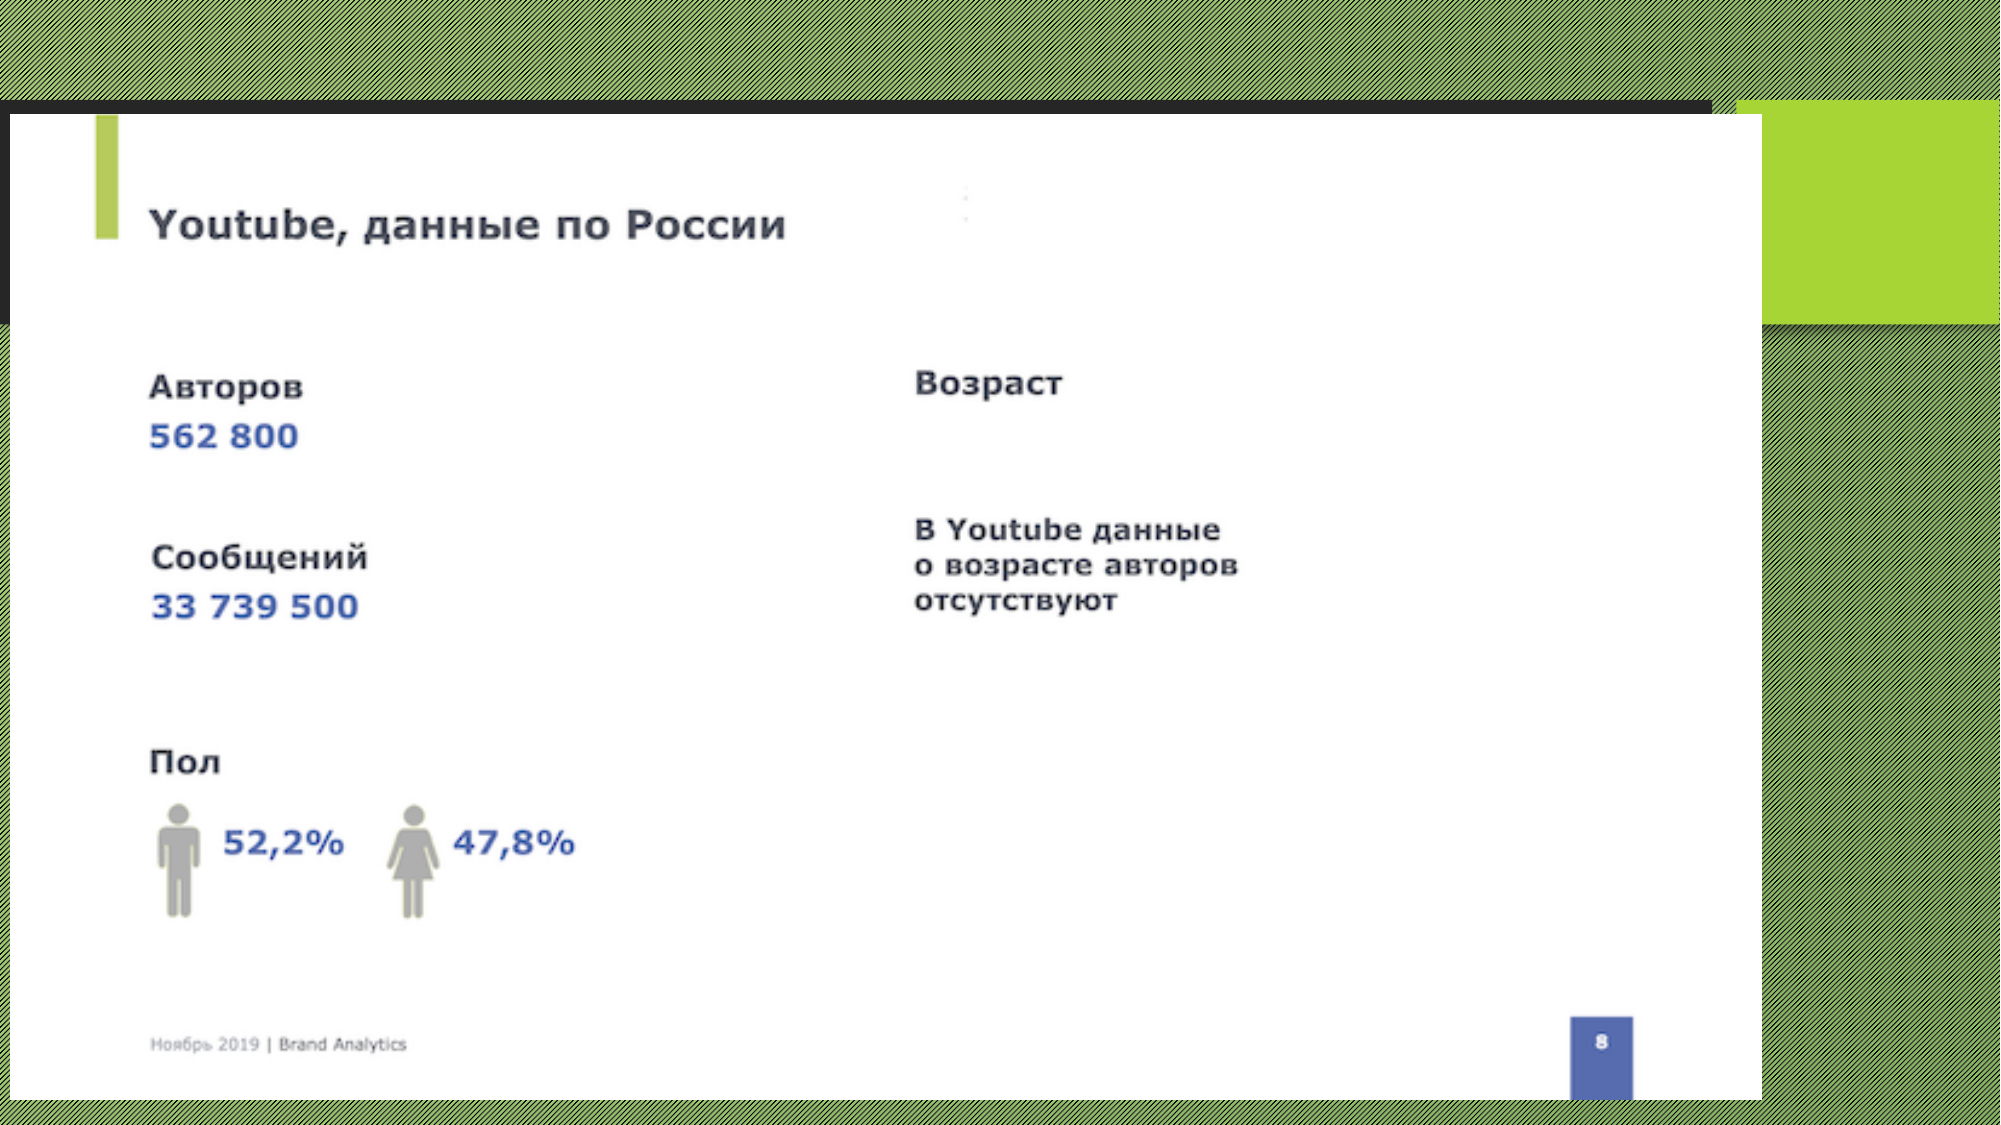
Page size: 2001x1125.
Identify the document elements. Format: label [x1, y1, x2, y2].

picture [0, 325, 2000, 1125]
picture [0, 0, 2000, 114]
list [9, 114, 1762, 1100]
